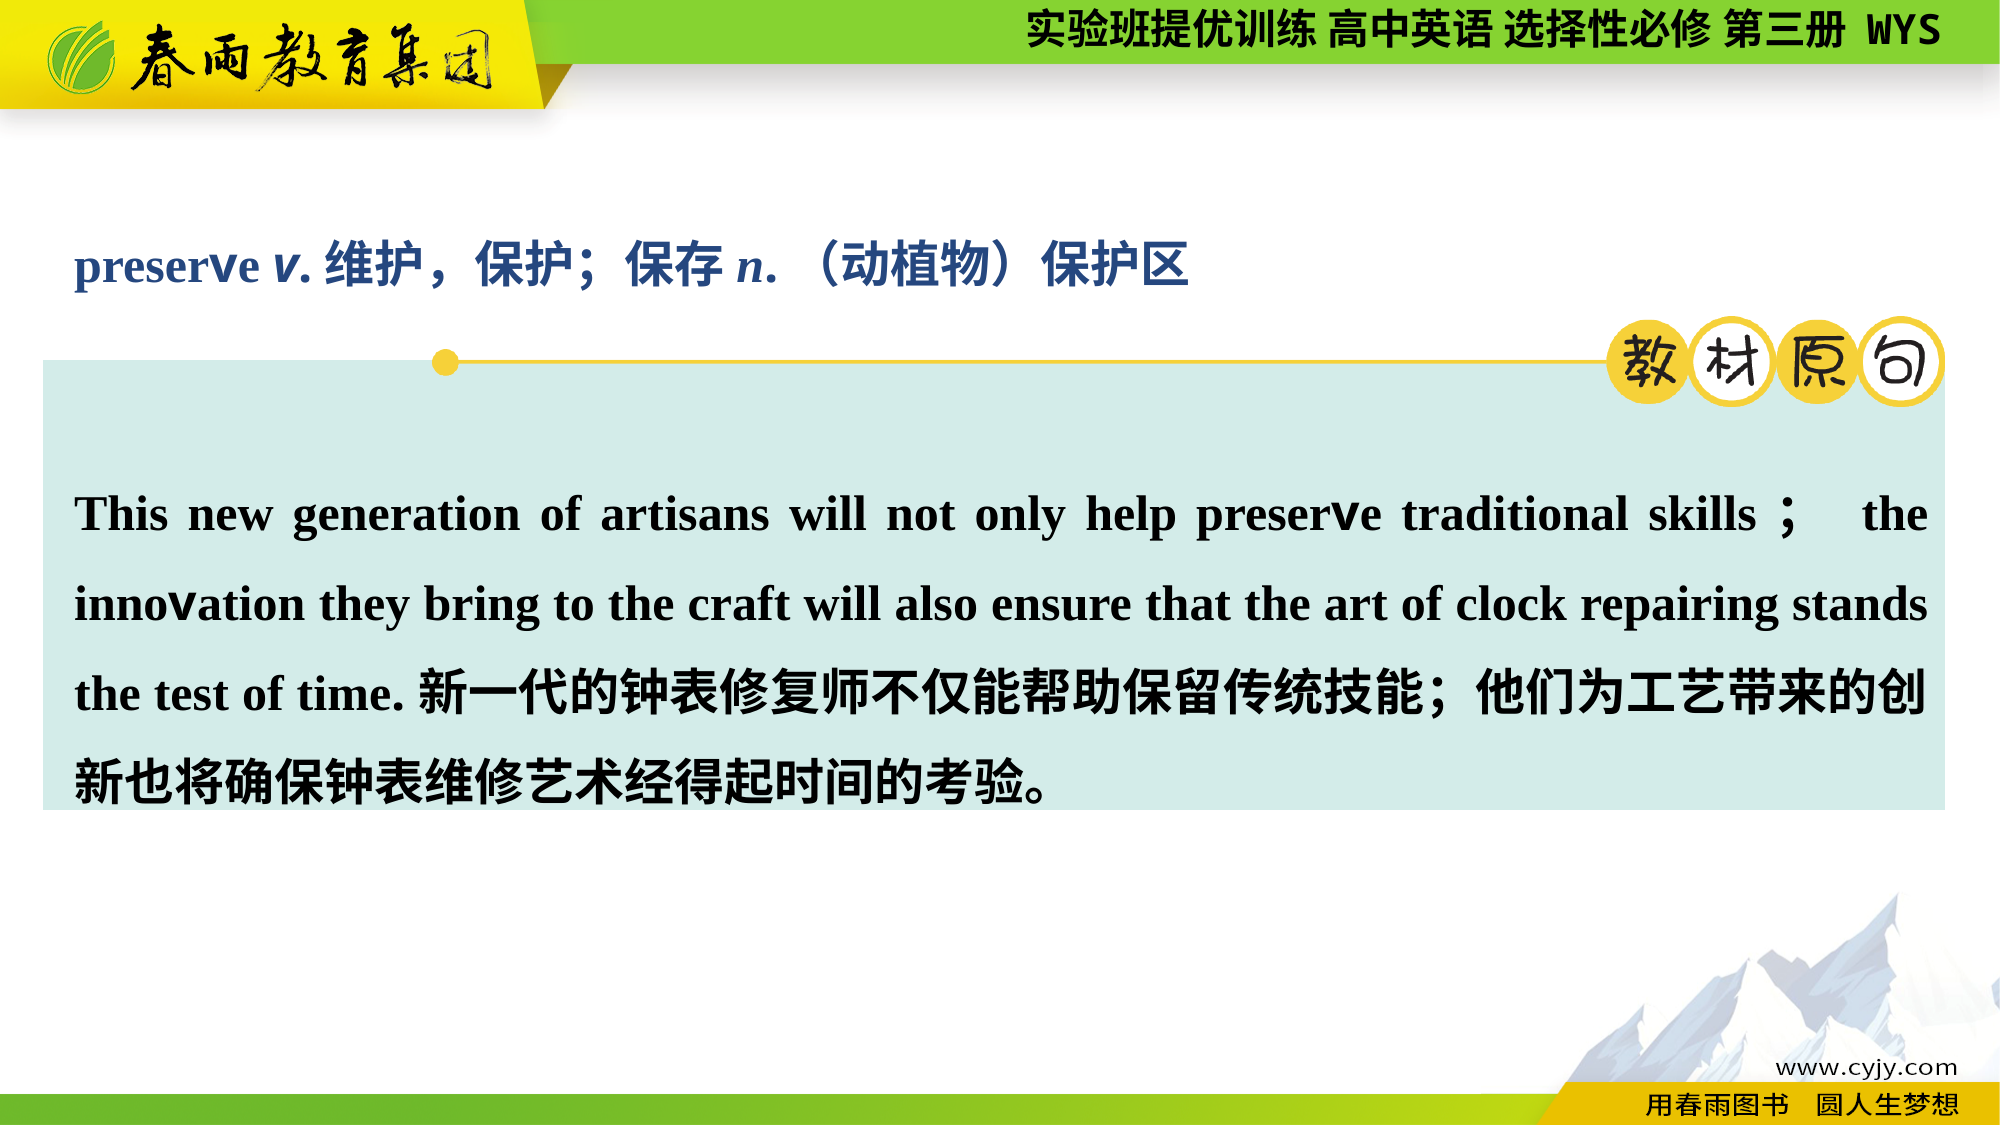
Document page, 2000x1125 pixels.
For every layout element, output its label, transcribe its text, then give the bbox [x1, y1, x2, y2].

picture [0, 0, 2000, 1125]
list preserve v.维护，保护；保存n.（动植物）保护区 [59, 195, 1944, 292]
